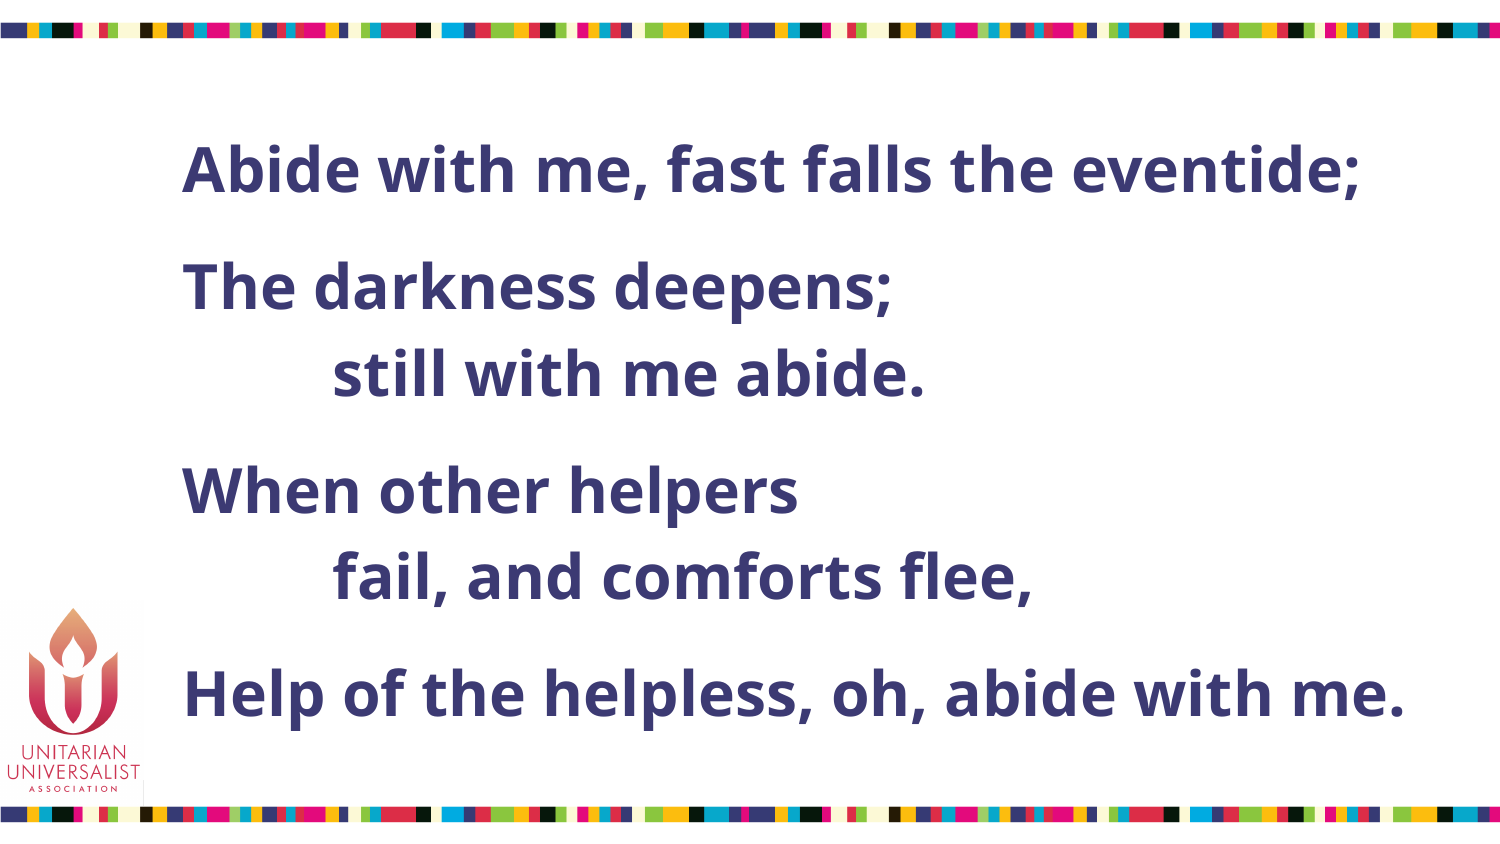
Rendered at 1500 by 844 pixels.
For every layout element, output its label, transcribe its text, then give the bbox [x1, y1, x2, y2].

text_box Abide with me, fast falls the eventide; The darkness deepens; still with me abide. When other helpers fail, and comforts flee, Help of the helpless, oh, abide with me. [167, 103, 1468, 745]
picture [0, 600, 1500, 824]
picture [0, 22, 1500, 40]
